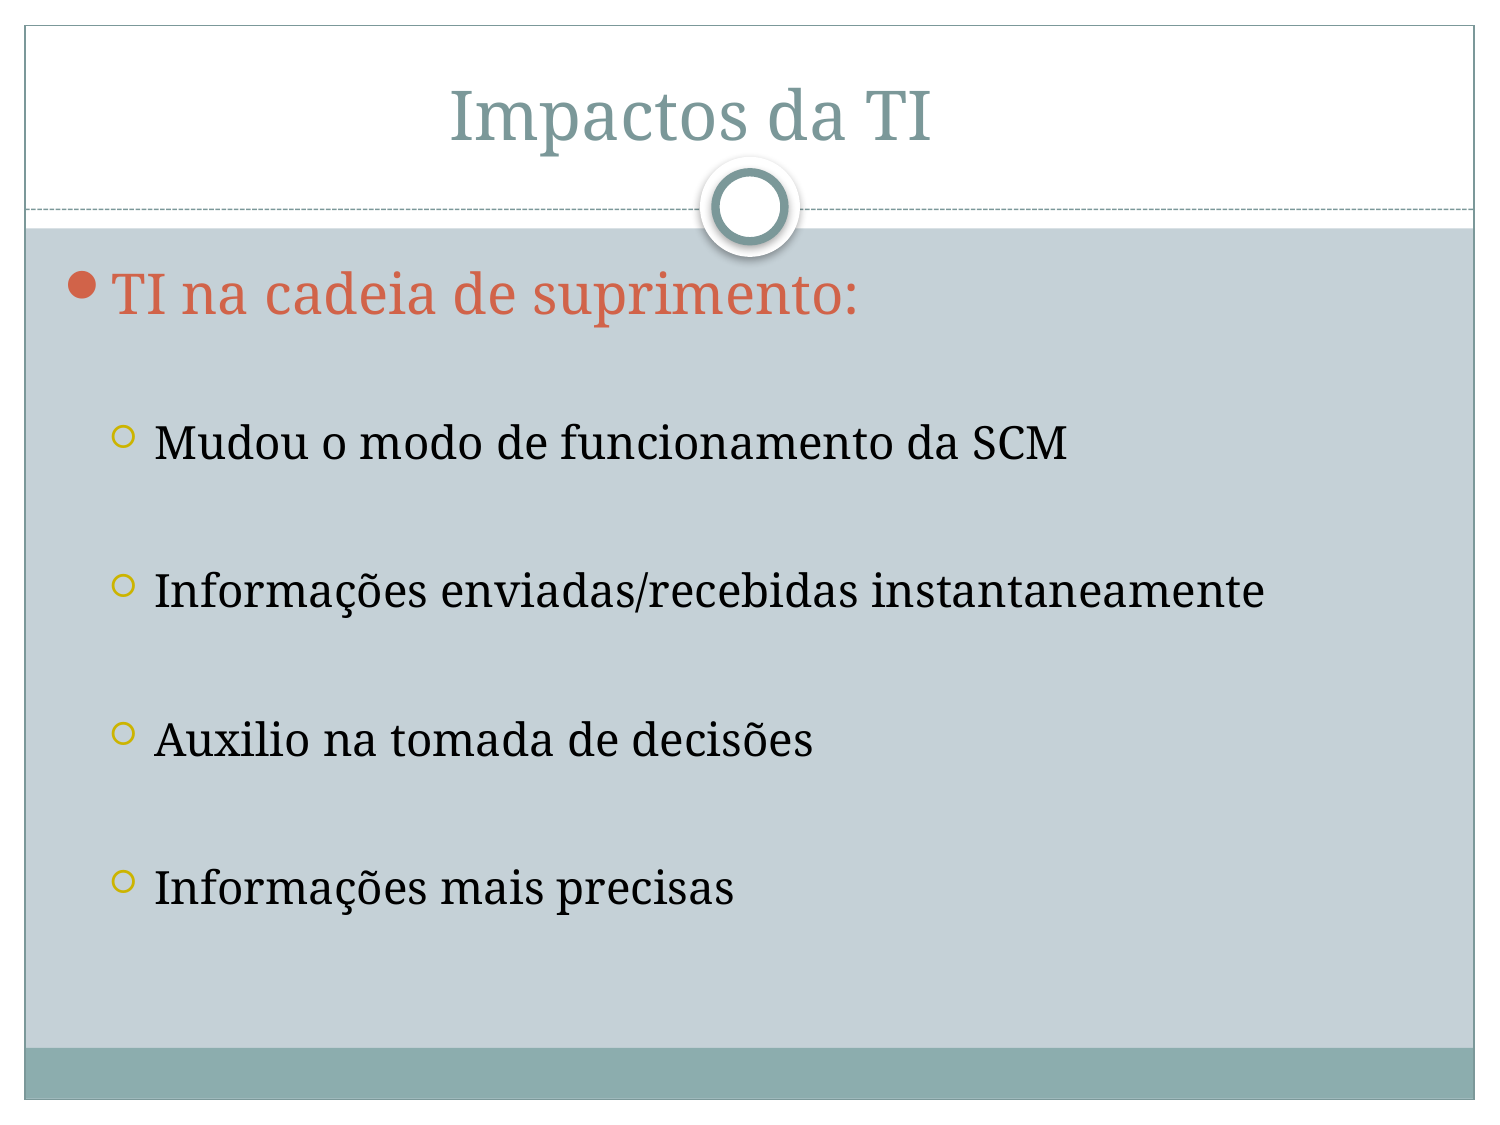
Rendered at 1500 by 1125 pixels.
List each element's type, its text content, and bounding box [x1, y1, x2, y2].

list TI na cadeia de suprimento: Mudou o modo de funcionamento da SCM Informações enviadas/recebidas instantaneamente Auxilio na tomada de decisões Informações mais precisas [49, 250, 1445, 1001]
title Impactos da TI [49, 37, 1450, 162]
